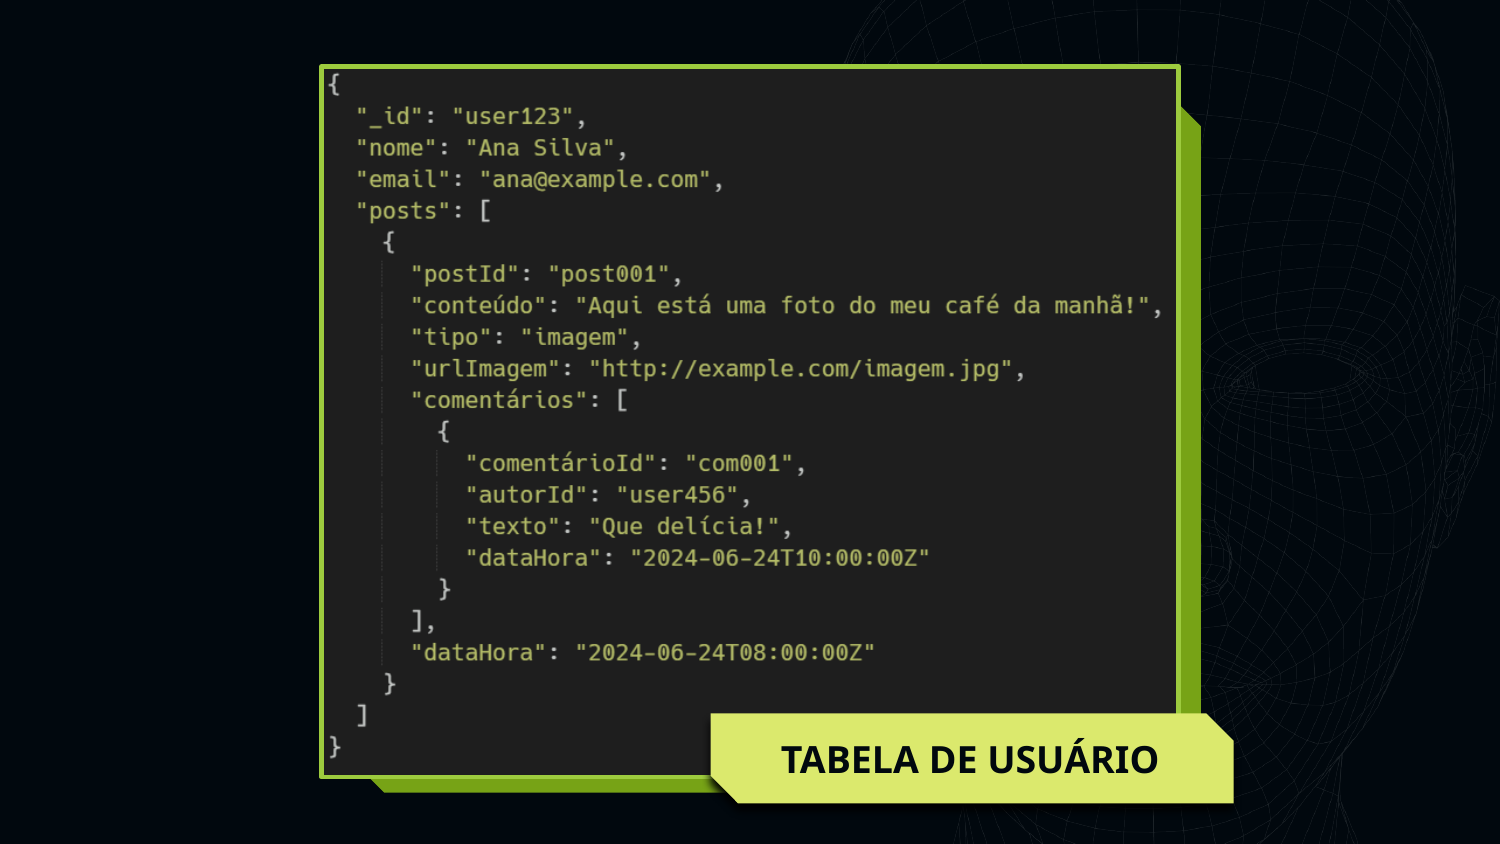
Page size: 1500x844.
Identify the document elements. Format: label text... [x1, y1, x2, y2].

text_box [717, 713, 1234, 804]
text_box [1181, 106, 1201, 713]
text_box [374, 783, 708, 793]
text_box TABELA DE USUÁRIO [749, 720, 1191, 796]
picture [323, 68, 1177, 775]
